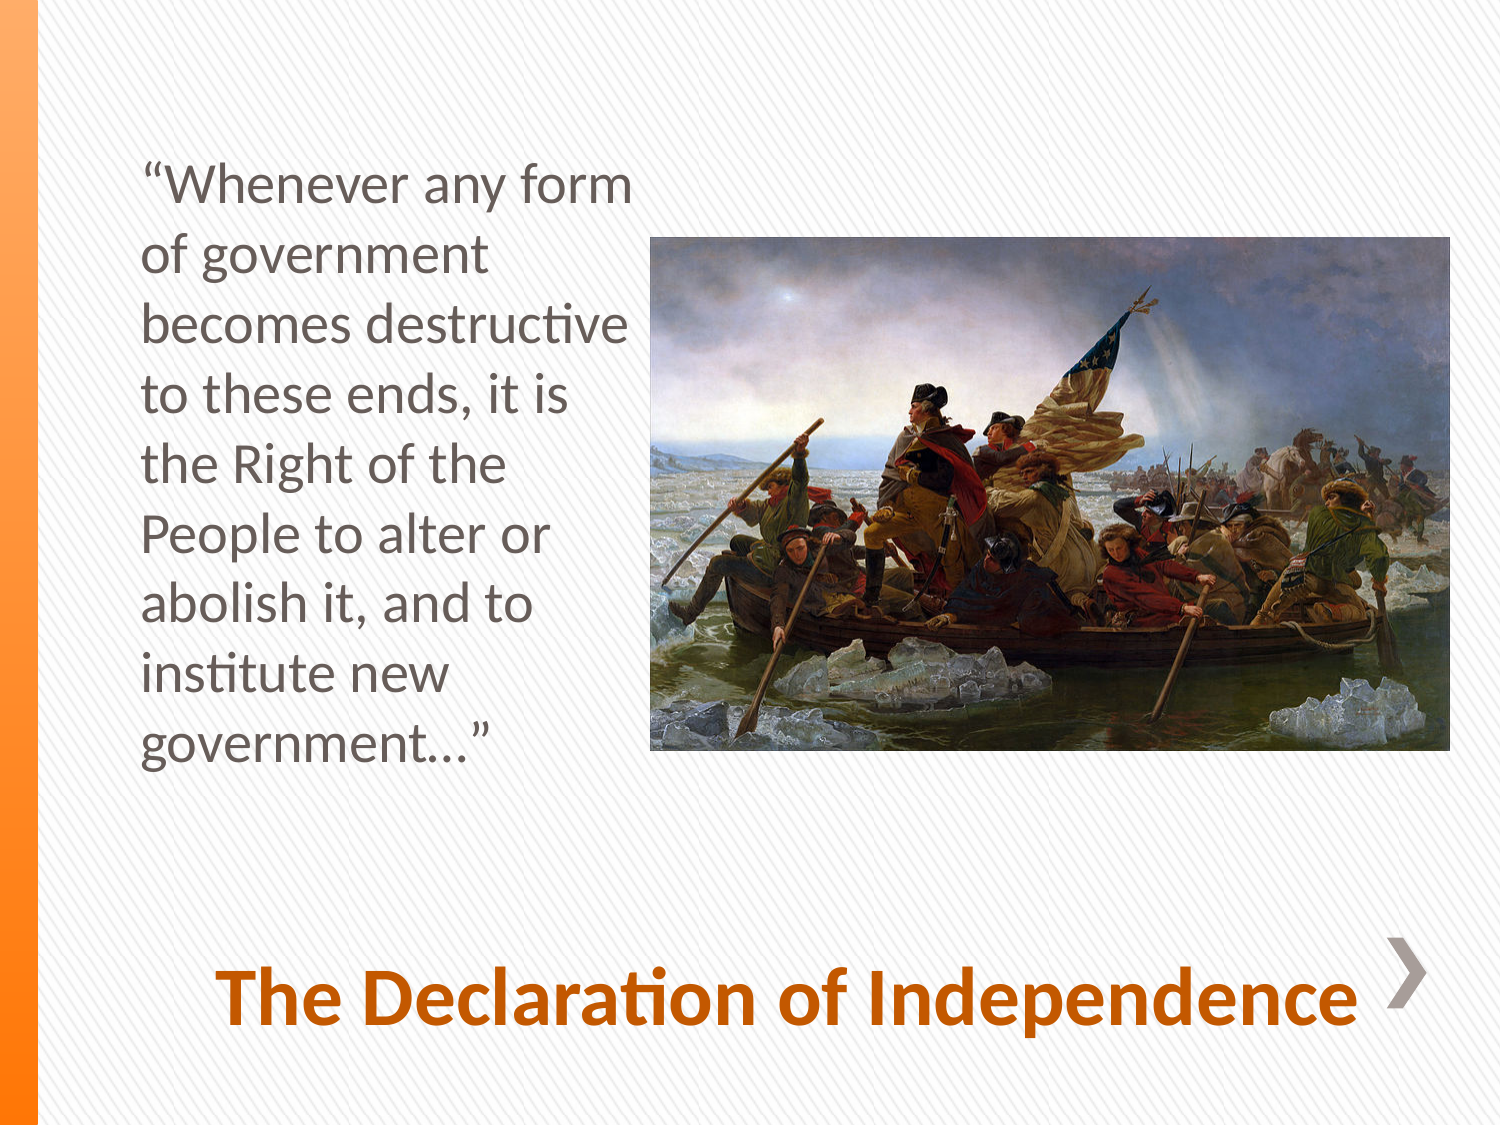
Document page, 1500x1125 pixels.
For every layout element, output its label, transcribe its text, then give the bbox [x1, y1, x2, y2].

title The Declaration of Independence [200, 862, 1388, 1050]
list “Whenever any form of government becomes destructive to these ends, it is the Right of the People to alter or abolish it, and to institute new government…” [125, 138, 650, 858]
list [649, 237, 1451, 751]
